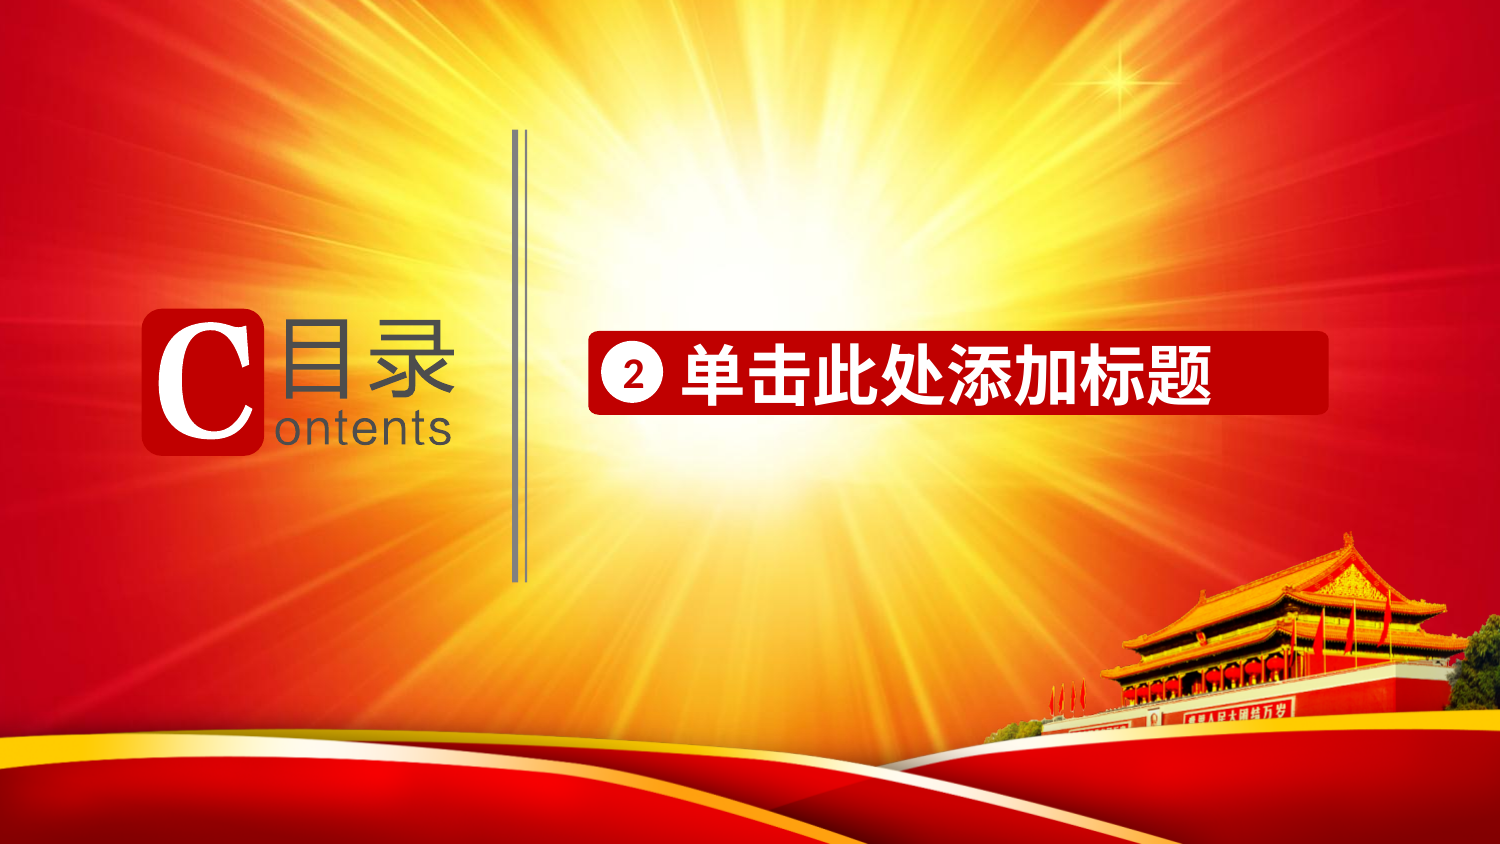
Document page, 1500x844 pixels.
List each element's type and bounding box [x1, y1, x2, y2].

text_box [0, 0, 1500, 844]
text_box [601, 337, 664, 406]
